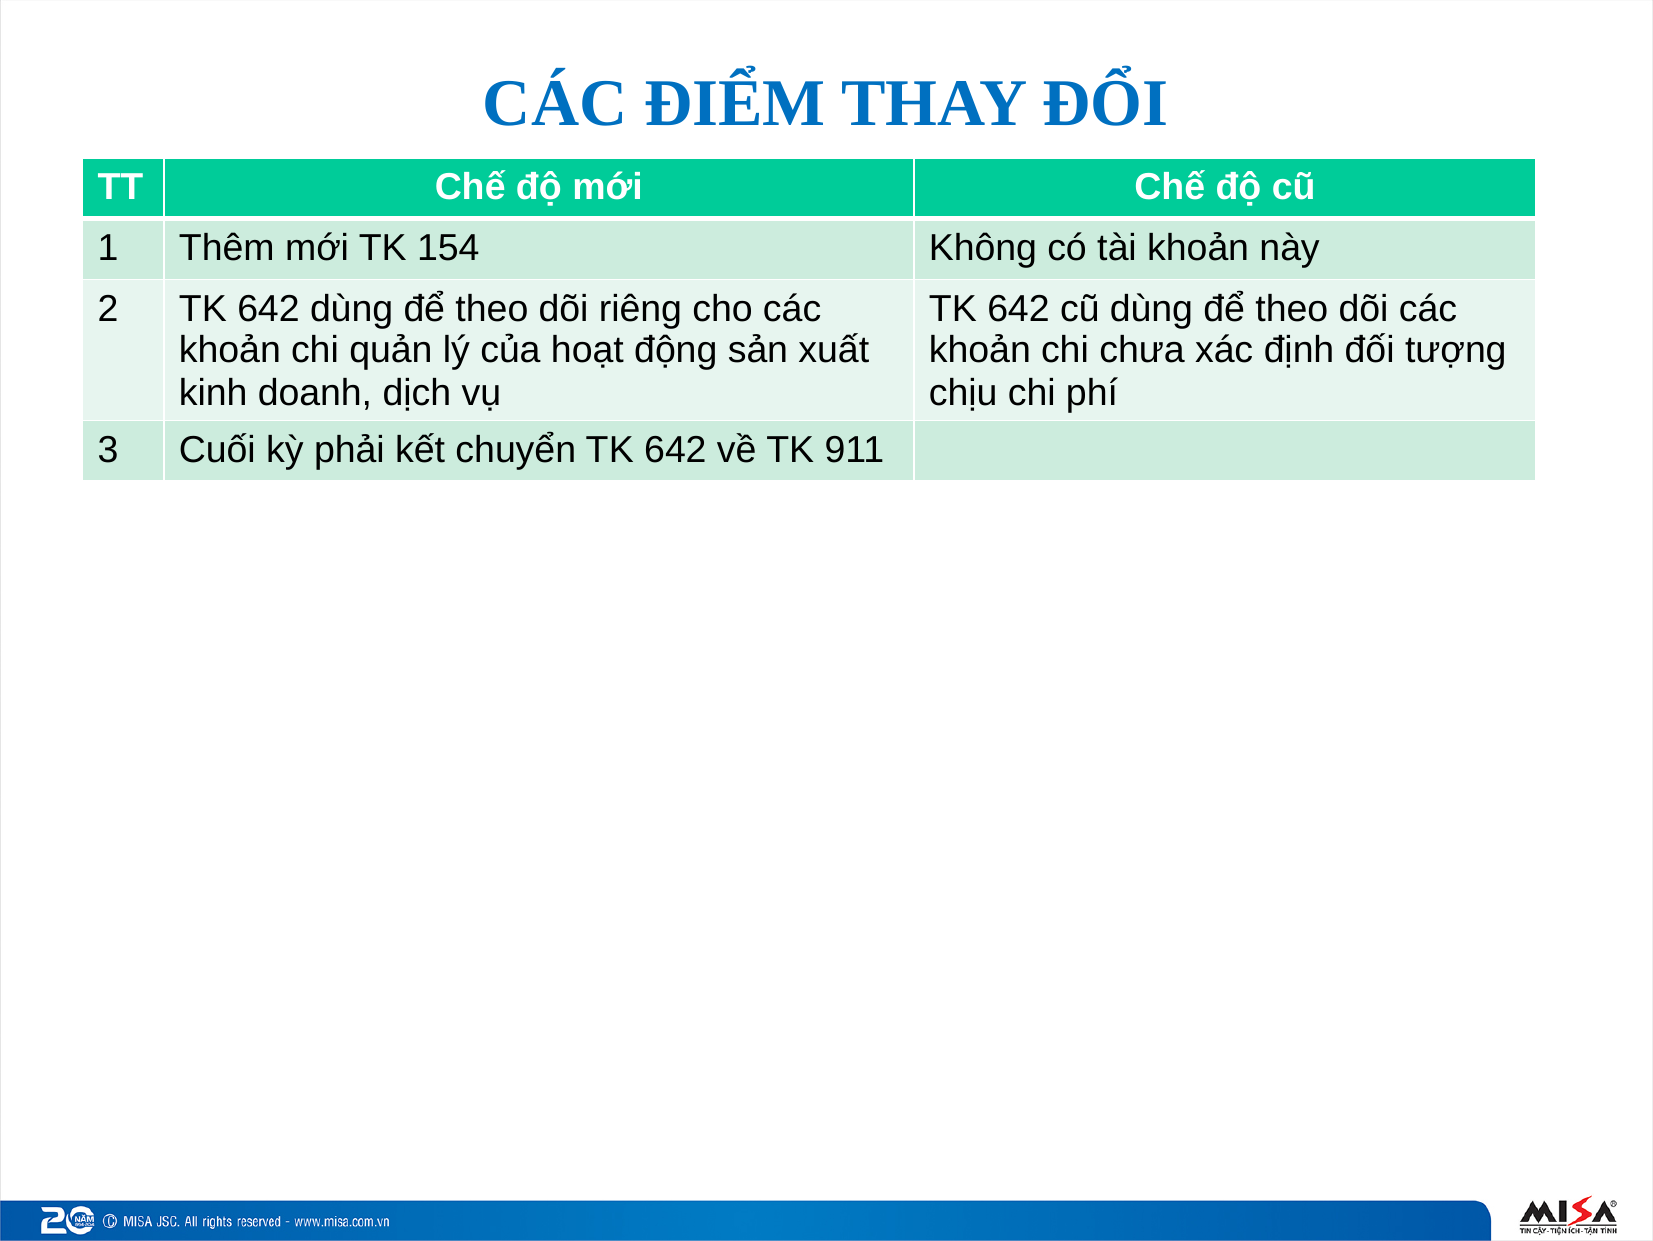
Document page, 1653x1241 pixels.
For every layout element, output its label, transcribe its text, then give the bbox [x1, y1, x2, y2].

table_cell 3 [83, 421, 163, 480]
table_cell Cuối kỳ phải kết chuyển TK 642 về TK 911 [165, 421, 913, 480]
table_cell 2 [83, 280, 163, 420]
table_header Chế độ cũ [915, 159, 1535, 216]
table_header TT [83, 159, 163, 216]
table_cell TK 642 cũ dùng để theo dõi các khoản chi chưa xác định đối tượng chịu chi phí [915, 280, 1535, 420]
table_cell Không có tài khoản này [915, 221, 1535, 279]
picture [0, 0, 1653, 1241]
title CÁC ĐIỂM THAY ĐỔI [82, 49, 1570, 158]
table_cell [915, 421, 1535, 480]
table_cell TK 642 dùng để theo dõi riêng cho các khoản chi quản lý của hoạt động sản xuất kinh doanh, dịch vụ [165, 280, 913, 420]
table_cell Thêm mới TK 154 [165, 221, 913, 279]
table_header Chế độ mới [165, 159, 913, 216]
table_cell 1 [83, 221, 163, 279]
